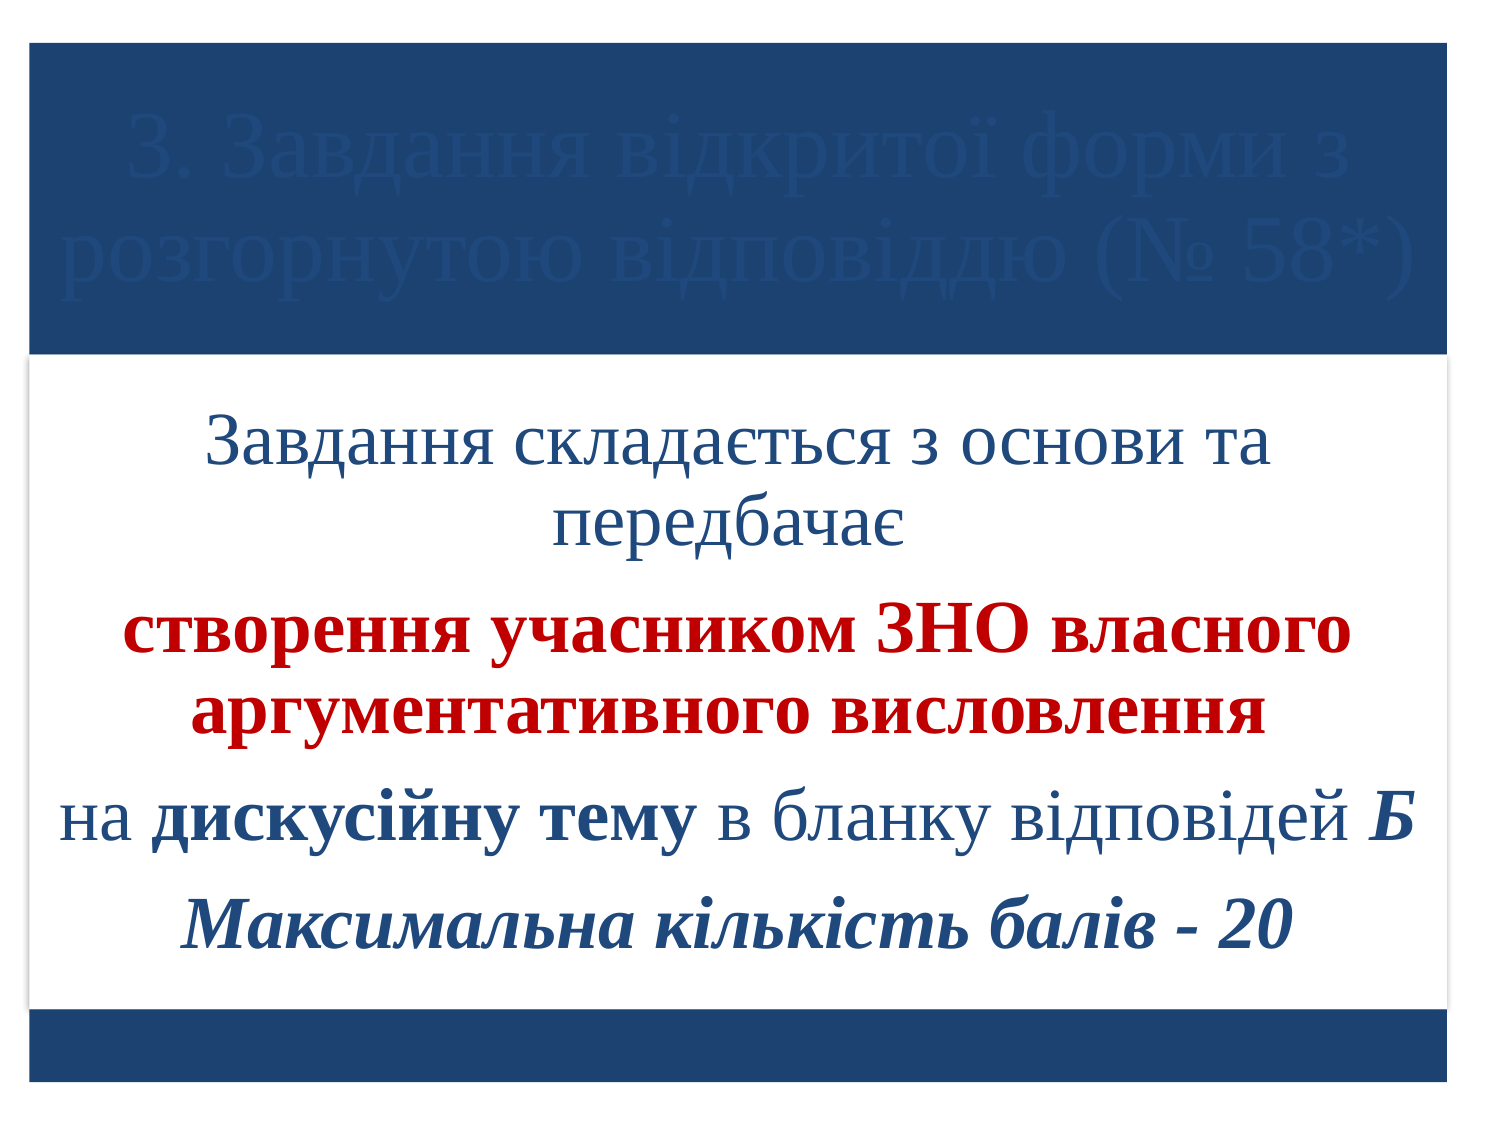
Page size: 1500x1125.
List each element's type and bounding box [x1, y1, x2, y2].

list [29, 42, 1448, 1083]
